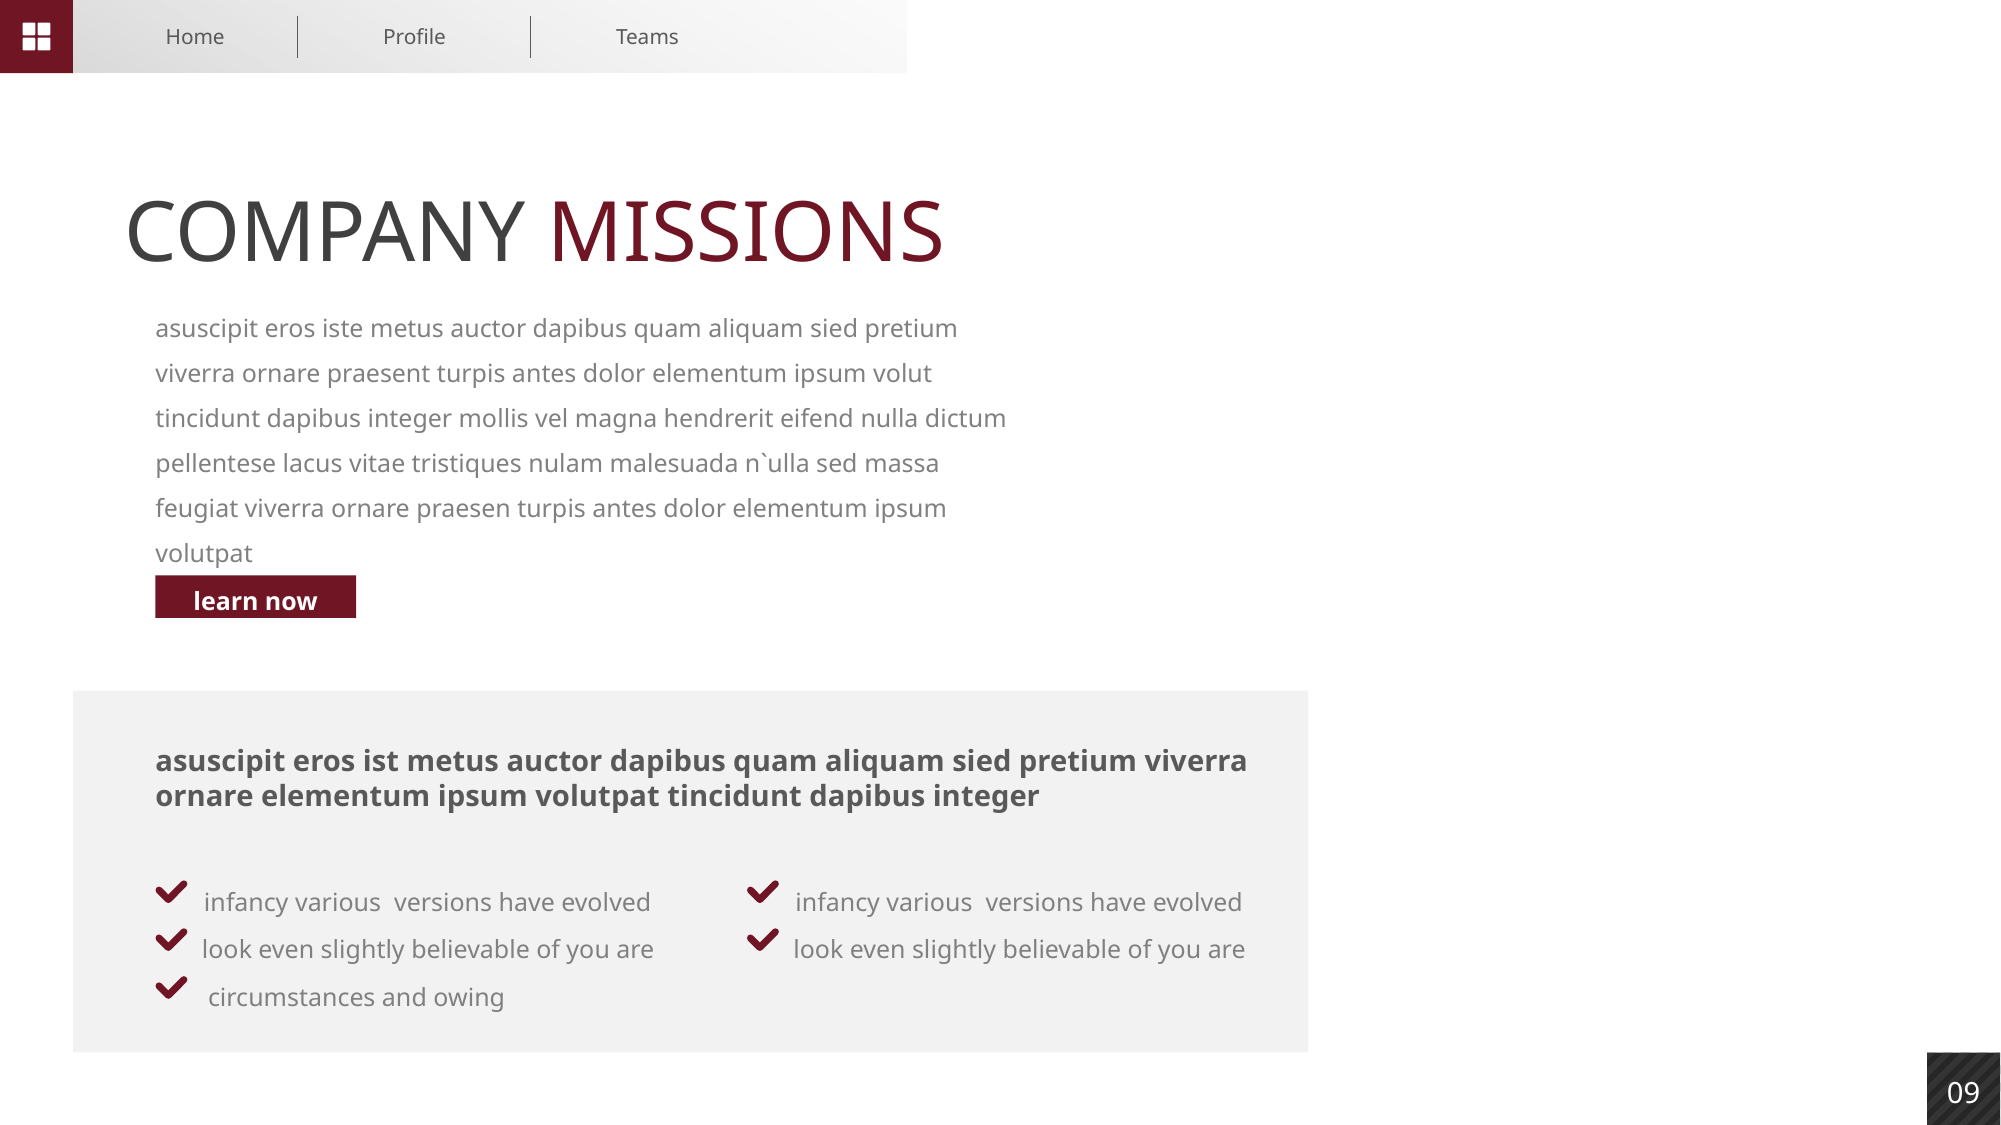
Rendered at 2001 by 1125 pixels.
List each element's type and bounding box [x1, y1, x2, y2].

text_box [0, 0, 2001, 1125]
